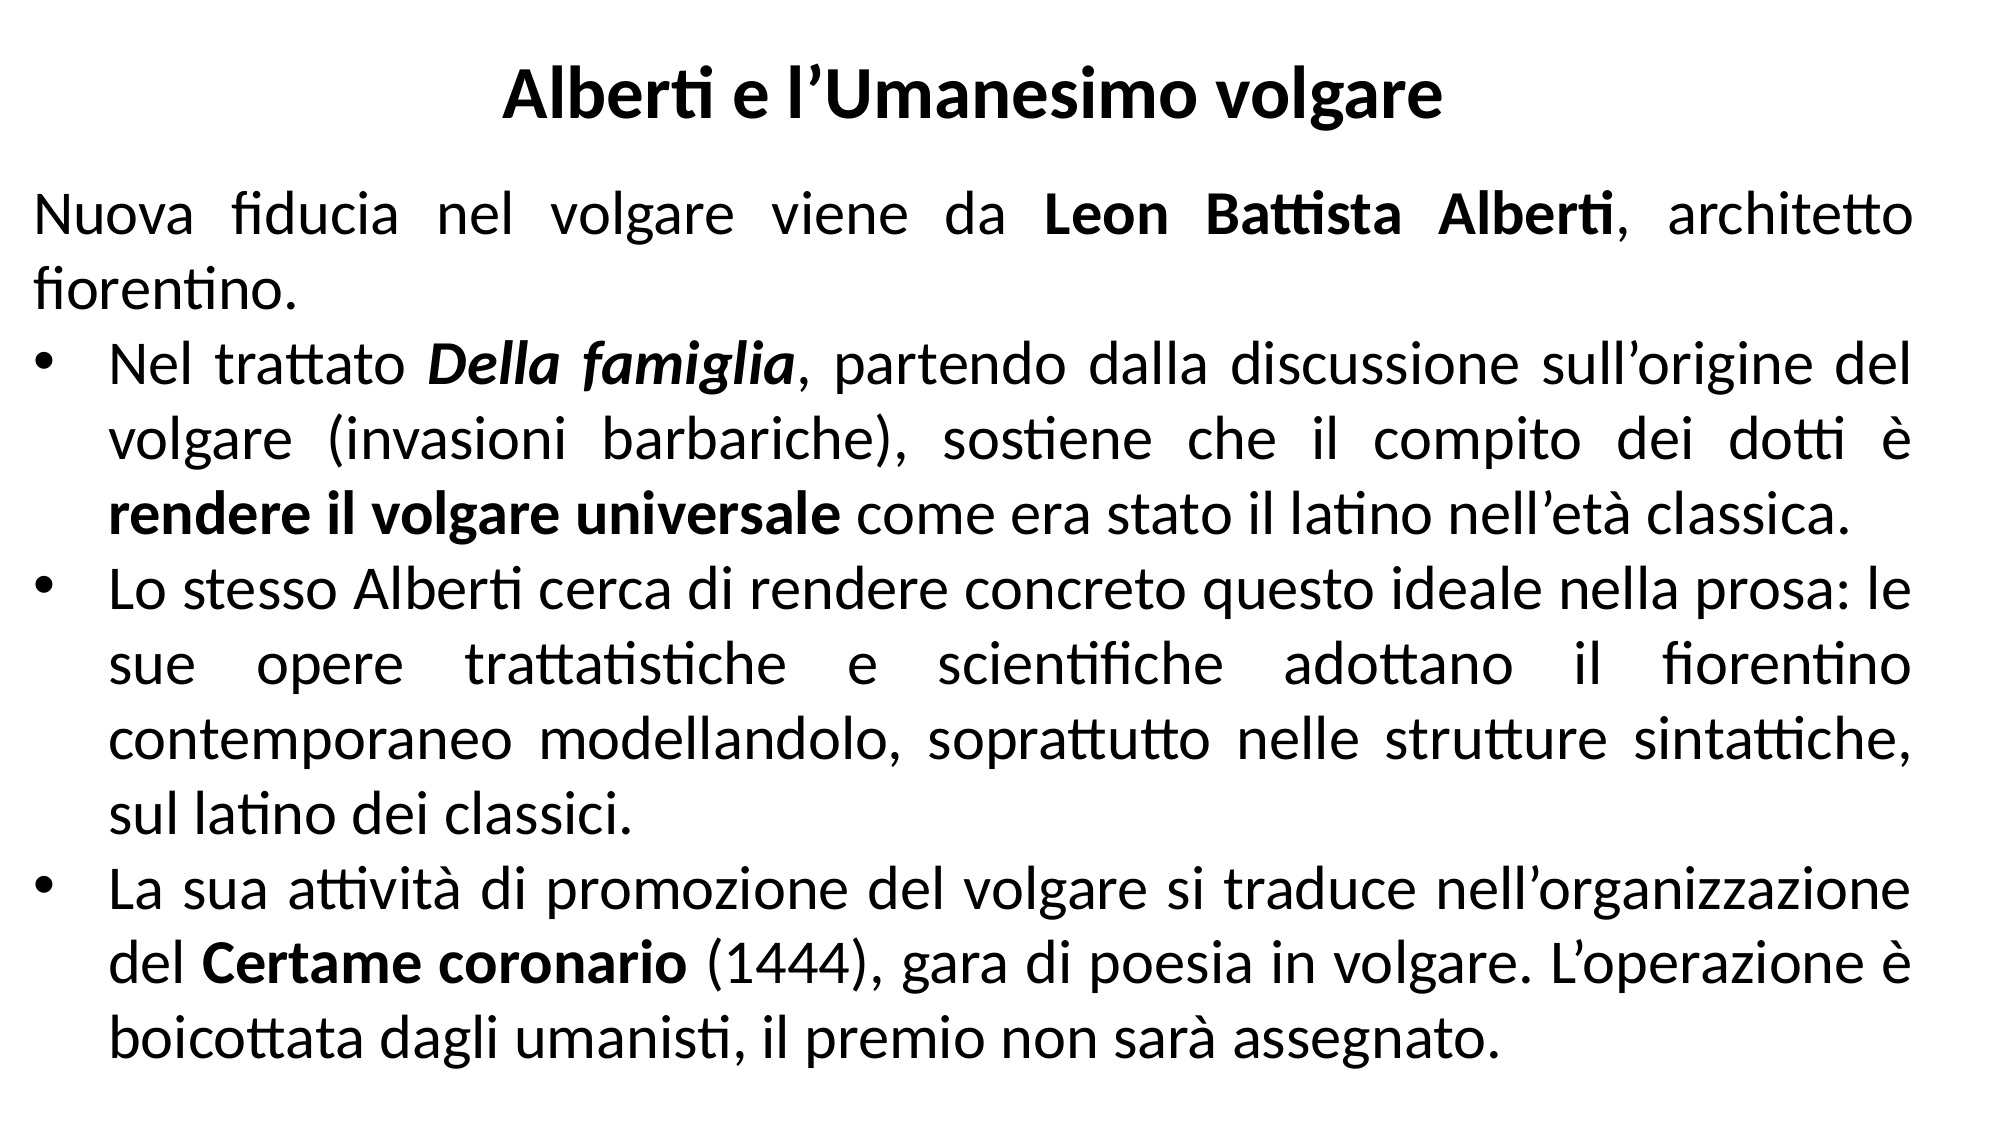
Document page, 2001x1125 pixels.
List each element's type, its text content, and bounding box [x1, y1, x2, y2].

text_box Nuova fiducia nel volgare viene da Leon Battista Alberti, architetto fiorentino. Nel trattato Della famiglia, partendo dalla discussione sull’origine del volgare (invasioni barbariche), sostiene che il compito dei dotti è rendere il volgare universale come era stato il latino nell’età classica. Lo stesso Alberti cerca di rendere concreto questo ideale nella prosa: le sue opere trattatistiche e scientifiche adottano il fiorentino contemporaneo modellandolo, soprattutto nelle strutture sintattiche, sul latino dei classici. La sua attività di promozione del volgare si traduce nell’organizzazione del Certame coronario (1444), gara di poesia in volgare. L’operazione è boicottata dagli umanisti, il premio non sarà assegnato. [18, 164, 1930, 1079]
text_box Alberti e l’Umanesimo volgare [235, 36, 1713, 141]
